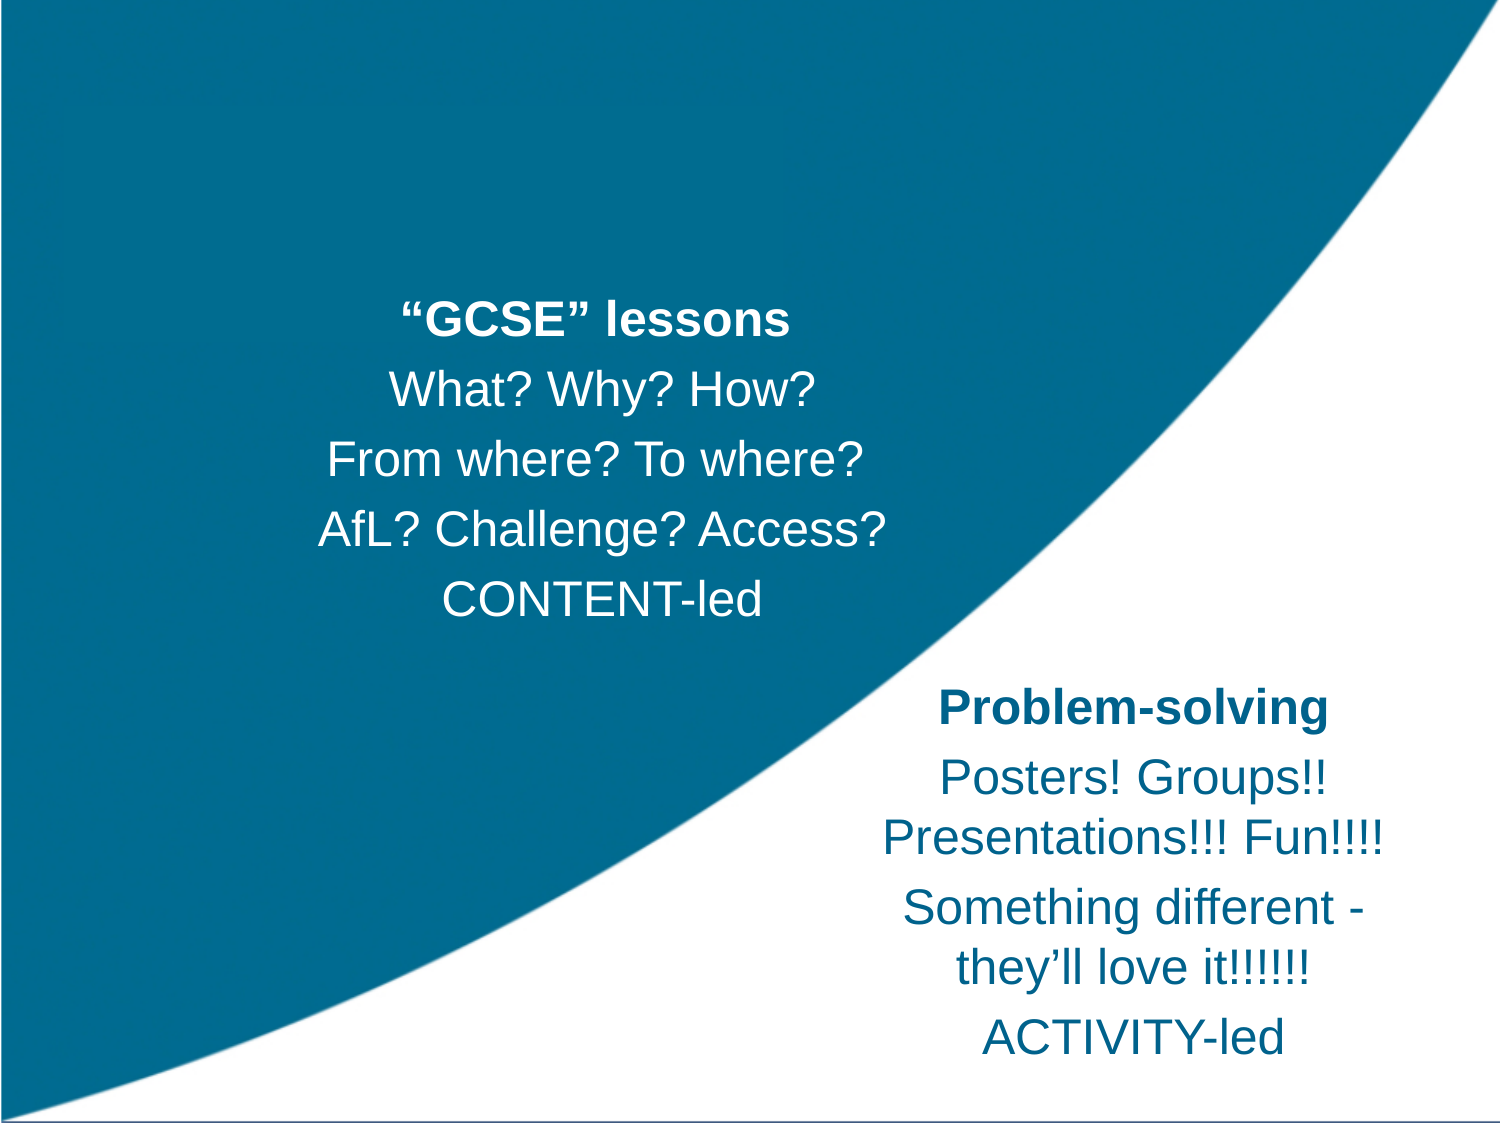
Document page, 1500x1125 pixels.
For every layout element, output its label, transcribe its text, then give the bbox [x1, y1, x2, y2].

picture [1, 0, 1500, 1123]
text_box Problem-solving Posters! Groups!! Presentations!!! Fun!!!! Something different - they’ll love it!!!!!! ACTIVITY-led [820, 667, 1447, 1072]
text_box “GCSE” lessons What? Why? How? From where? To where? AfL? Challenge? Access? CONTENT-led [301, 278, 904, 634]
text_box [1051, 845, 1495, 1106]
